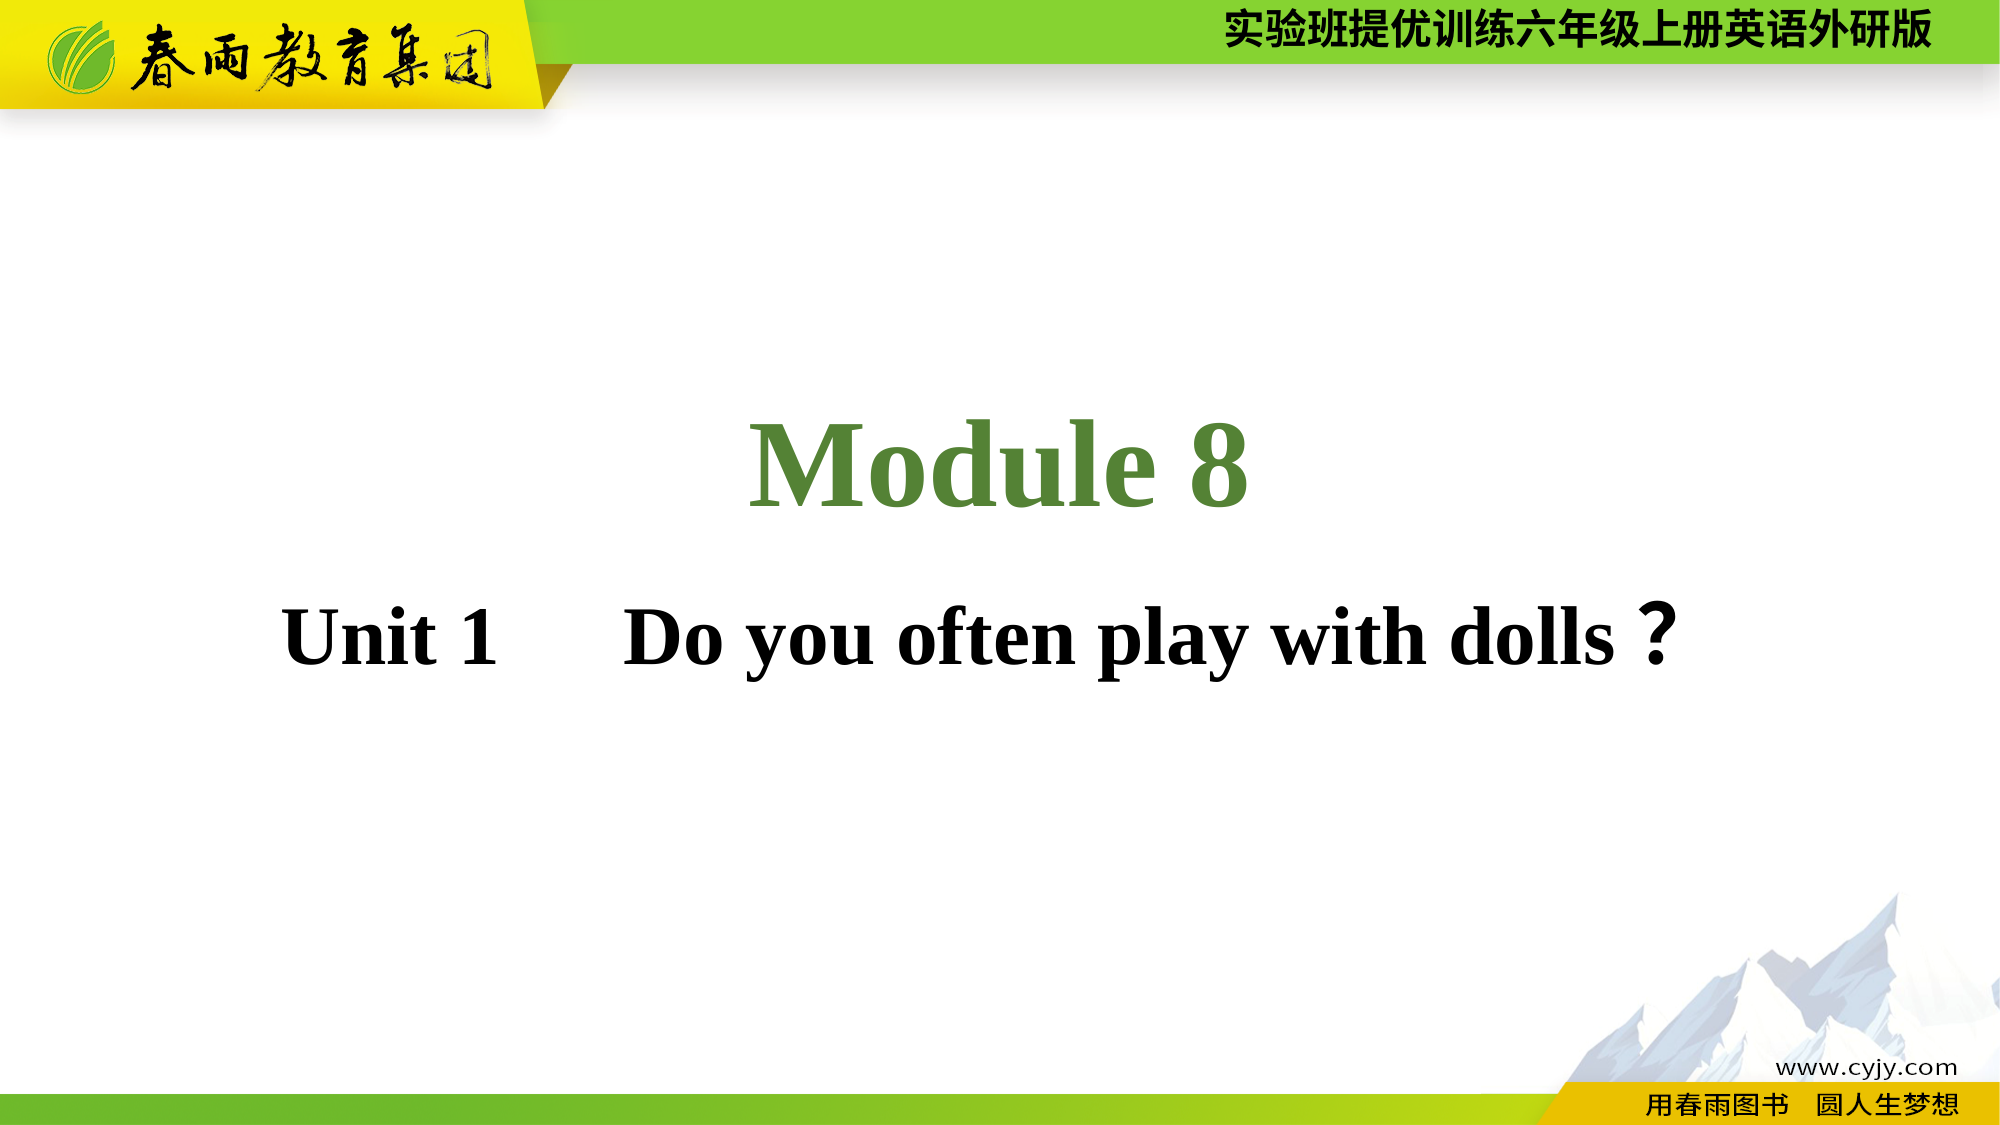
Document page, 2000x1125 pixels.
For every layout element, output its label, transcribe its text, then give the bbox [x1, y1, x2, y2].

picture [0, 0, 2000, 298]
picture [0, 689, 2000, 1125]
text_box Module 8 Unit 1 Do you often play with dolls？ [0, 298, 2000, 689]
